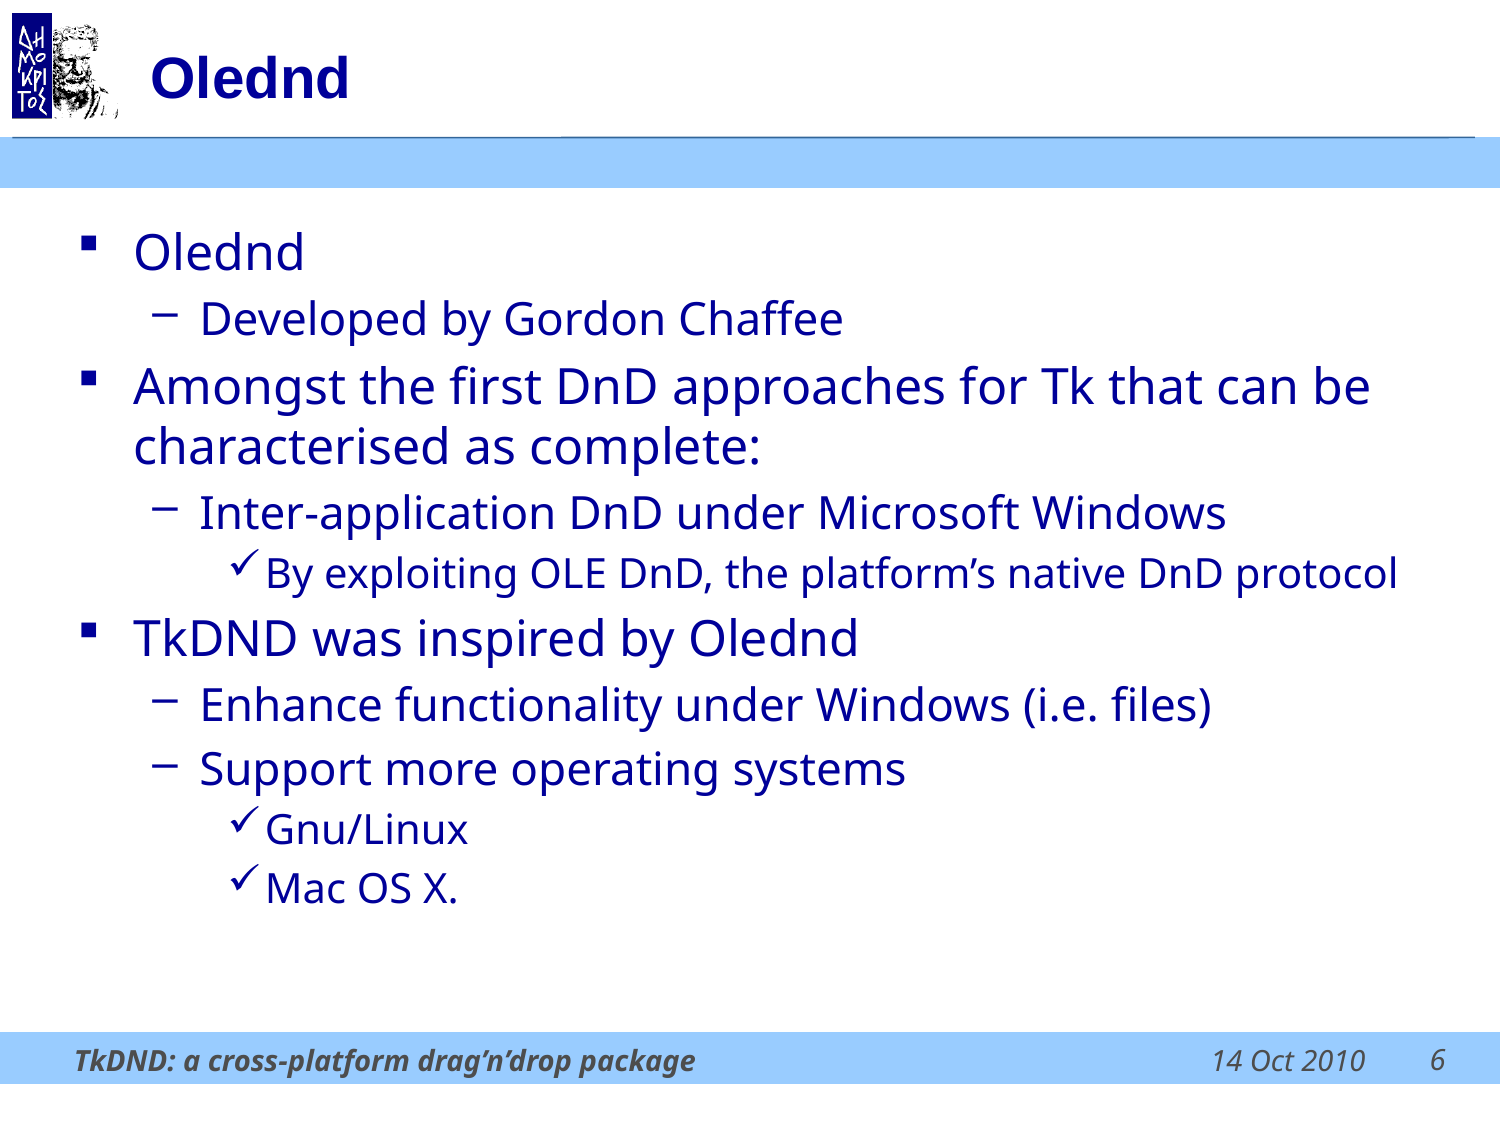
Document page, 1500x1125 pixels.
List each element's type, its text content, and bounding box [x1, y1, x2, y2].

footer TkDND: a cross-platform drag’n’drop package [58, 1034, 1190, 1086]
title Olednd [135, 12, 1476, 138]
picture [11, 13, 118, 120]
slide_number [1190, 1034, 1381, 1086]
list Olednd Developed by Gordon Chaffee Amongst the first DnD approaches for Tk that can be characterised as complete: Inter-application DnD under Microsoft Windows By exploiting OLE DnD, the platform’s native DnD protocol TkDND was inspired by Olednd Enhance functionality under Windows (i.e. files) Support more operating systems Gnu/Linux Mac OS X. [62, 212, 1438, 1001]
slide_number 6 [1399, 1033, 1476, 1084]
